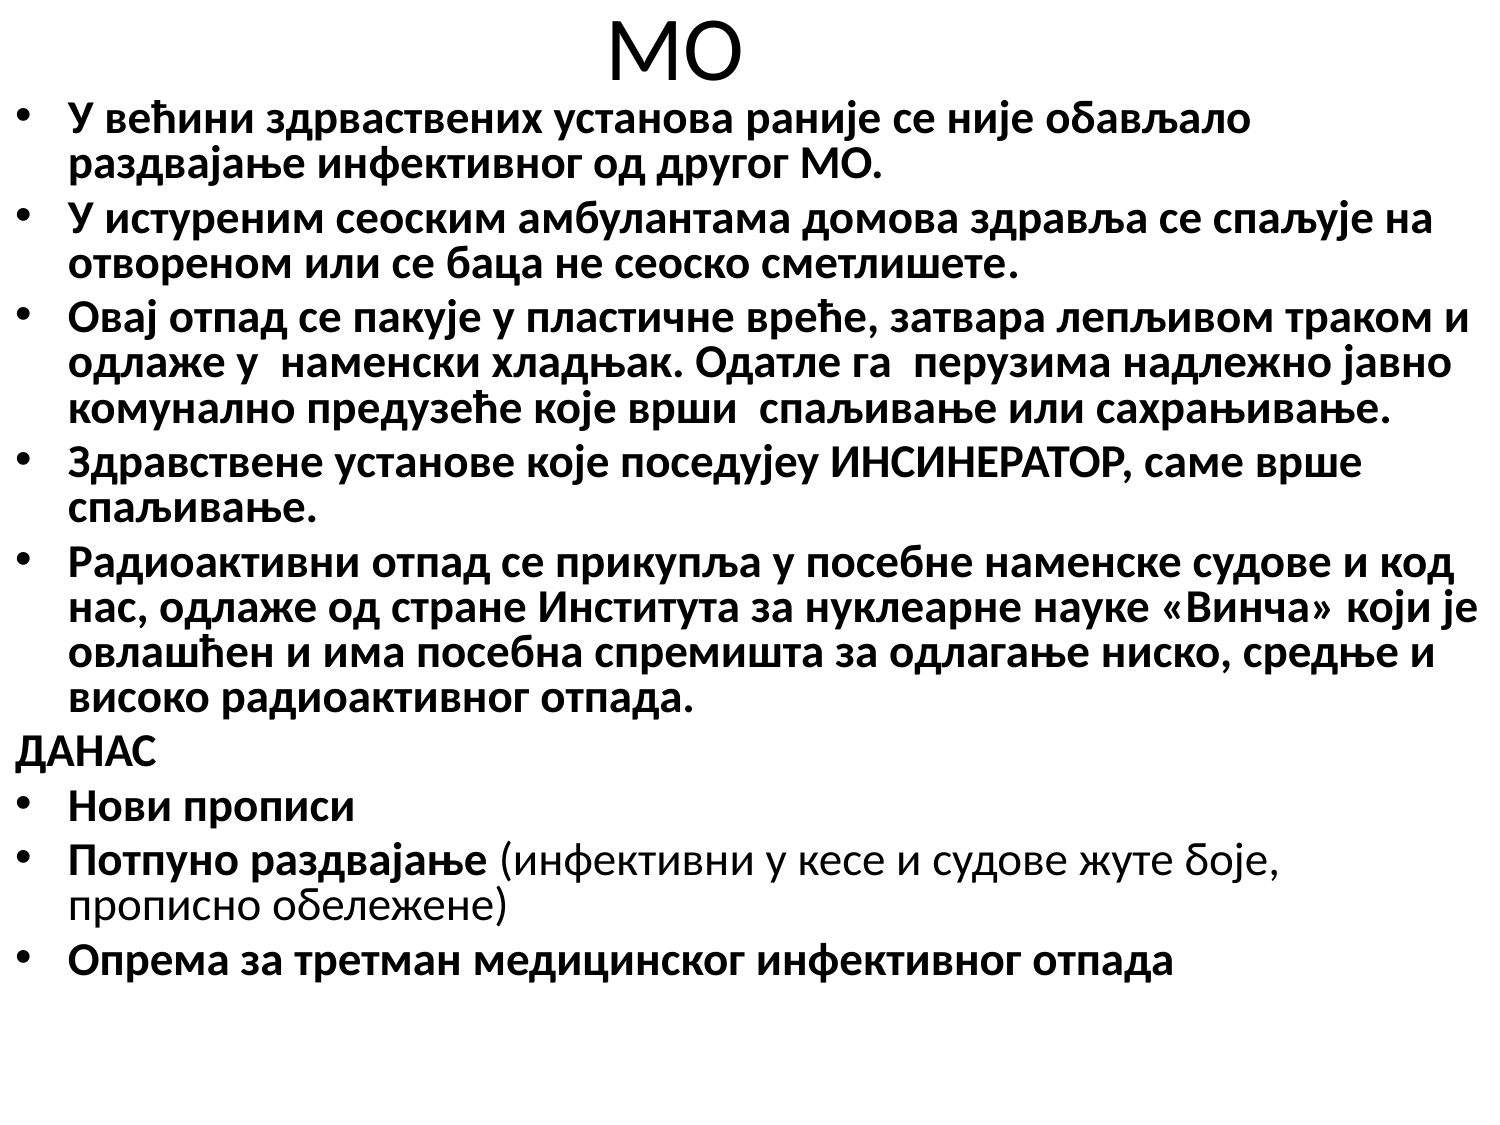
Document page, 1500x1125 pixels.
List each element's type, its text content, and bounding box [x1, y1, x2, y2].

title МО [0, 0, 1351, 89]
list У већини здрваствених установа раније се није обављало раздвајање инфективног од другог МО. У истуреним сеоским амбулантама домова здравља се спаљује на отвореном или се баца не сeоско сметлишете. Овај отпад се пакује у пластичне вреће, затвара лепљивом траком и одлаже у наменски хладњак. Одатле га перузима надлежно јавно комунално предузеће које врши спаљивање или сахрањивање. Здравствене установе које поседујеу ИНСИНЕРАТОР, саме врше спаљивање. Радиоактивни отпад се прикупља у посебне наменске судове и код нас, одлаже од стране Института за нуклеарне науке «Винча» који је овлашћен и има посебна спремишта за одлагање ниско, средње и високо радиоактивног отпада. ДАНАС Нови прописи Потпуно раздвајање (инфективни у кесе и судове жуте боје, прописно обележене) Опрема за третман медицинског инфективног отпада [0, 89, 1500, 1043]
